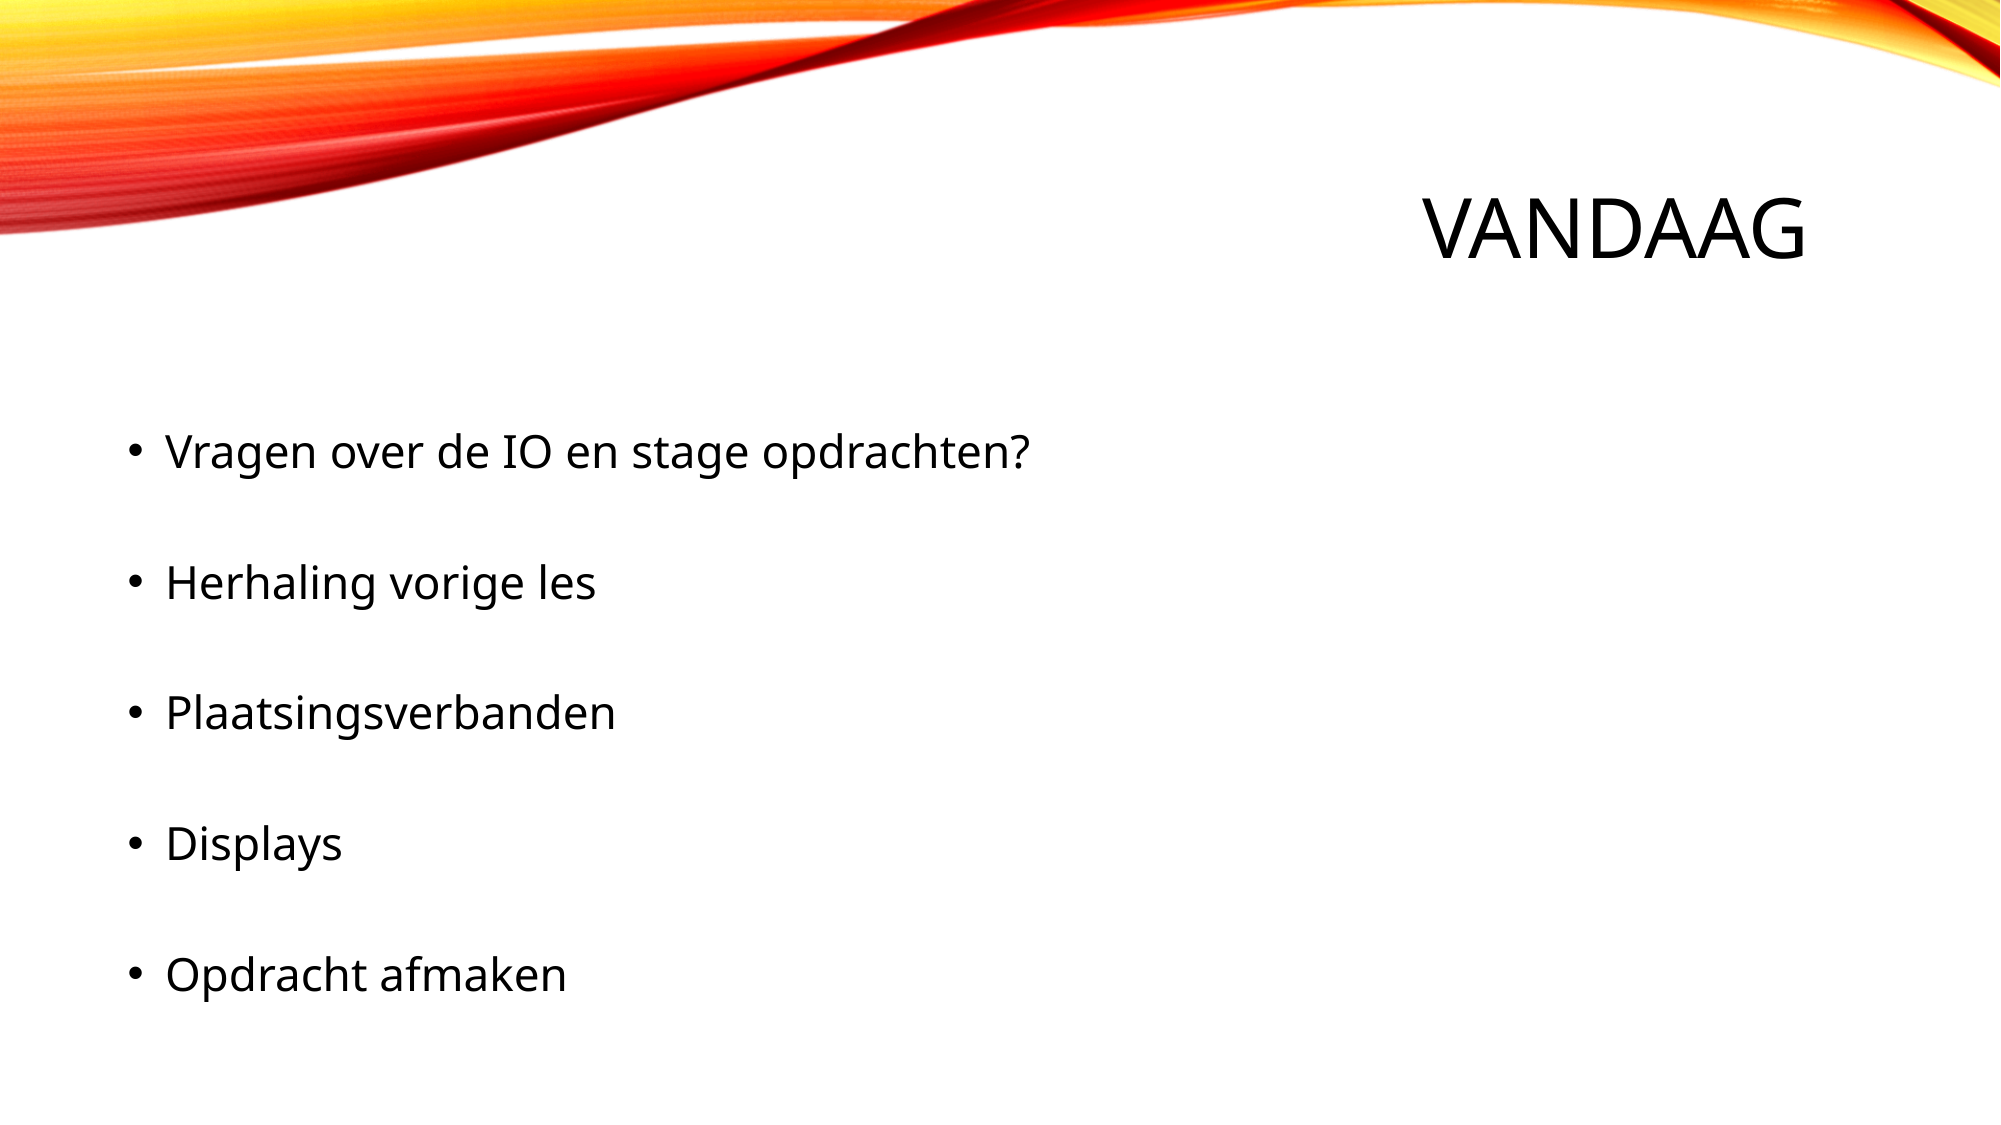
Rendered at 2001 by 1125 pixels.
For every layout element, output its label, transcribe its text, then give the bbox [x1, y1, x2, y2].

list Vragen over de IO en stage opdrachten? Herhaling vorige les Plaatsingsverbanden Displays Opdracht afmaken [112, 360, 1888, 1021]
title Vandaag [474, 125, 1888, 338]
picture [0, 0, 2000, 237]
